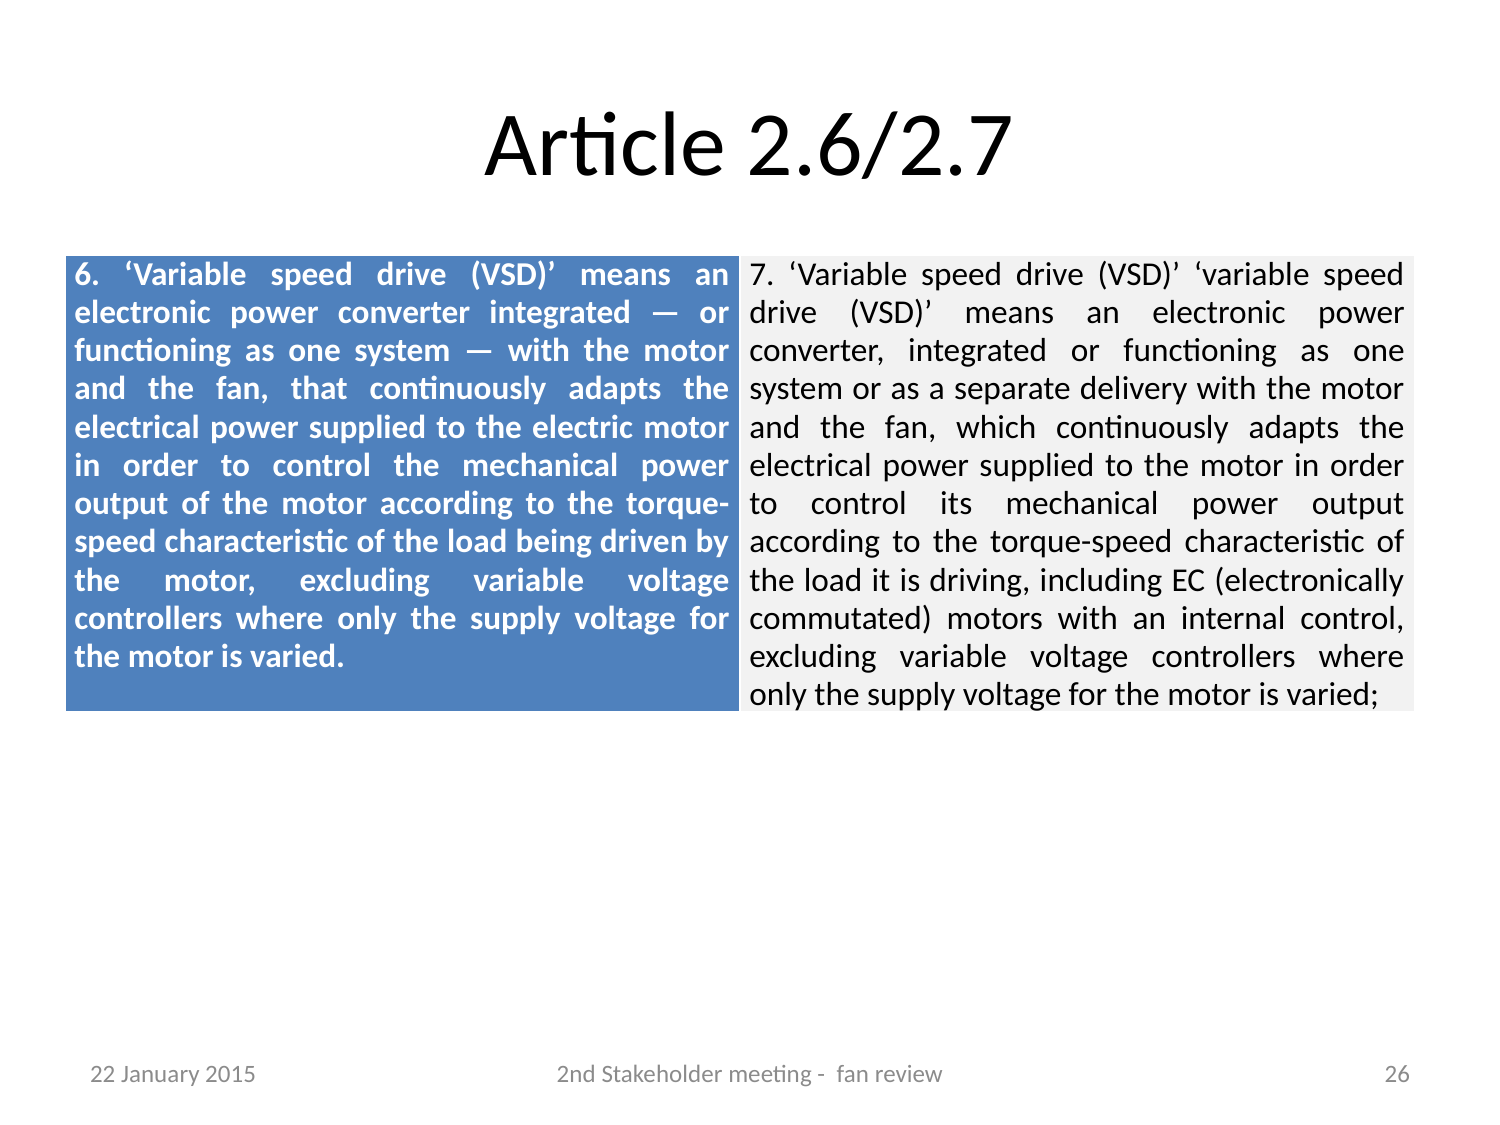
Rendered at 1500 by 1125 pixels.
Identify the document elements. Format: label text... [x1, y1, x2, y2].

table_header 7. ‘Variable speed drive (VSD)’ ‘variable speed drive (VSD)’ means an electronic power converter, integrated or functioning as one system or as a separate delivery with the motor and the fan, which continuously adapts the electrical power supplied to the motor in order to control its mechanical power output according to the torque-speed characteristic of the load it is driving, including EC (electronically commutated) motors with an internal control, excluding variable voltage controllers where only the supply voltage for the motor is varied; [741, 256, 1414, 711]
title Article 2.6/2.7 [75, 45, 1425, 233]
table_header 6. ‘Variable speed drive (VSD)’ means an electronic power converter integrated — or functioning as one system — with the motor and the fan, that continuously adapts the electrical power supplied to the electric motor in order to control the mechanical power output of the motor according to the torque-speed characteristic of the load being driven by the motor, excluding variable voltage controllers where only the supply voltage for the motor is varied. [66, 256, 739, 711]
footer 2nd Stakeholder meeting - fan review [512, 1042, 988, 1103]
slide_number 26 [1074, 1042, 1425, 1103]
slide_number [75, 1042, 425, 1103]
